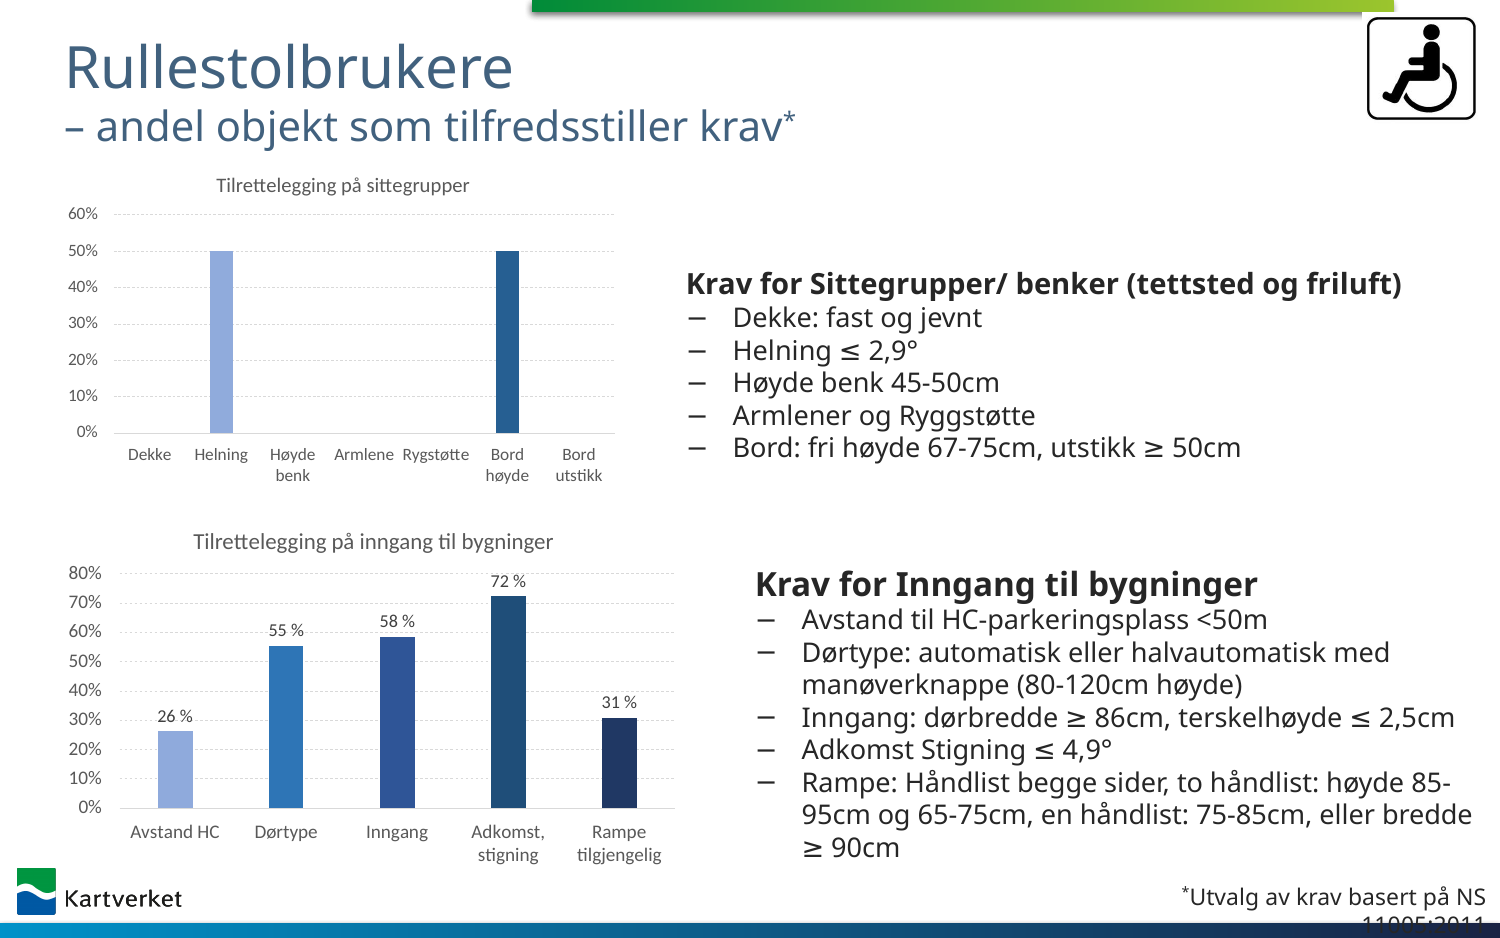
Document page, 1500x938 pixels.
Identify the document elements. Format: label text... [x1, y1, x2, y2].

picture [62, 166, 625, 492]
text_box Krav for Sittegrupper/ benker (tettsted og friluft) Dekke: fast og jevnt Helning ≤ 2,9° Høyde benk 45-50cm Armlener og Ryggstøtte Bord: fri høyde 67-75cm, utstikk ≥ 50cm [670, 258, 1418, 471]
text_box *Utvalg av krav basert på NS 11005:2011 [1068, 873, 1500, 938]
picture [62, 520, 686, 874]
text_box Krav for Inngang til bygninger Avstand til HC-parkeringsplass <50m Dørtype: automatisk eller halvautomatisk med manøverknappe (80-120cm høyde) Inngang: dørbredde ≥ 86cm, terskelhøyde ≤ 2,5cm Adkomst Stigning ≤ 4,9° Rampe: Håndlist begge sider, to håndlist: høyde 85-95cm og 65-75cm, en håndlist: 75-85cm, eller bredde ≥ 90cm [740, 555, 1491, 870]
text_box Rullestolbrukere – andel objekt som tilfredsstiller krav* [49, 25, 1431, 158]
picture [1362, 12, 1481, 126]
